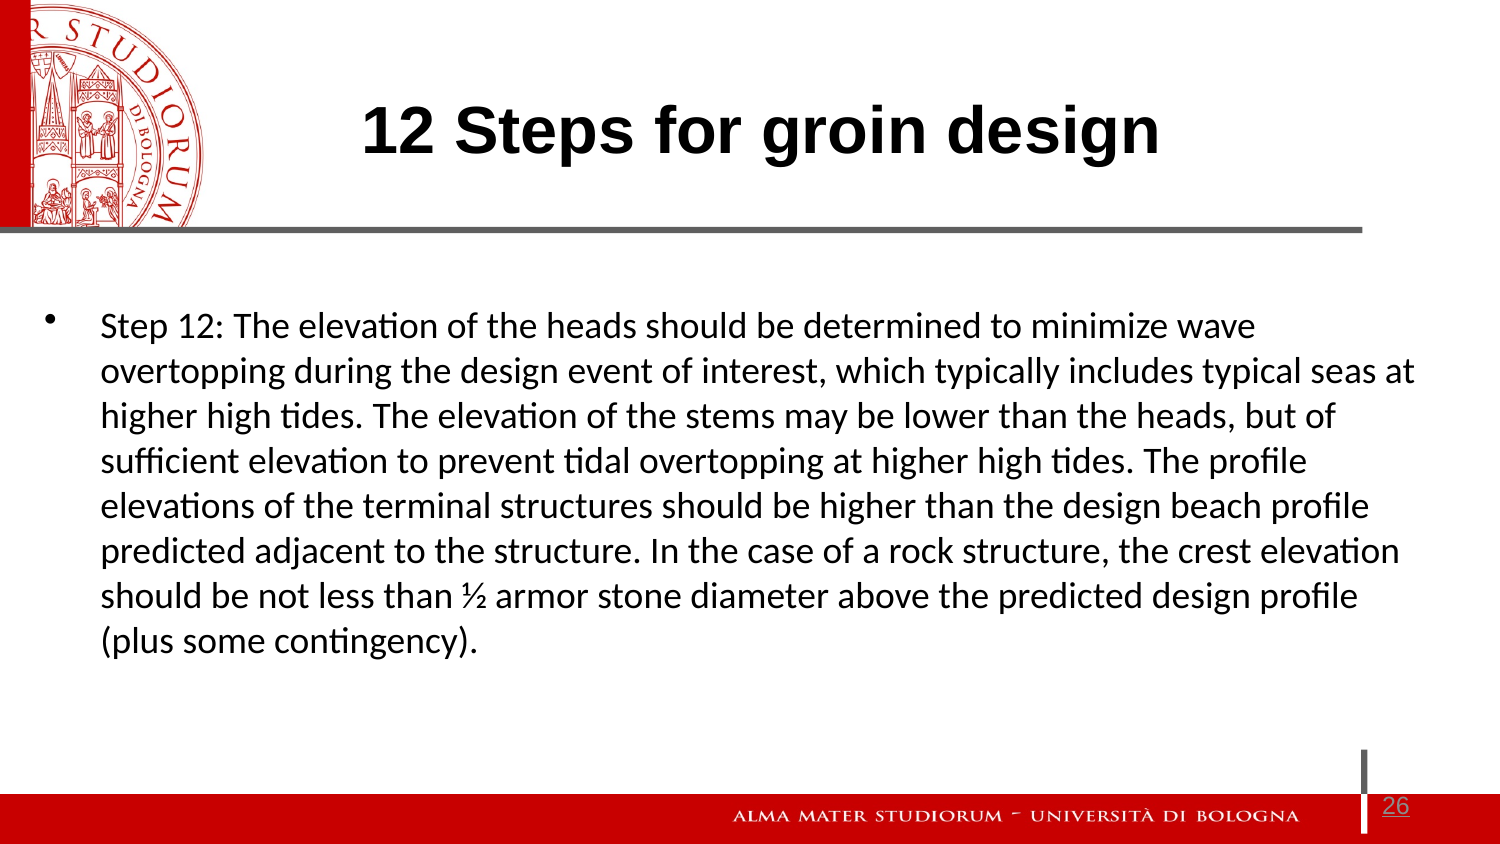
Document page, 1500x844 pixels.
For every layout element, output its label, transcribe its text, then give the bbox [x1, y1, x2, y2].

picture [0, 794, 1500, 844]
picture [31, 0, 211, 226]
text_box 12 Steps for groin design [194, 79, 1329, 174]
slide_number 26 [1074, 782, 1425, 827]
list Step 12: The elevation of the heads should be determined to minimize wave overtopping during the design event of interest, which typically includes typical seas at higher high tides. The elevation of the stems may be lower than the heads, but of sufficient elevation to prevent tidal overtopping at higher high tides. The profile elevations of the terminal structures should be higher than the design beach profile predicted adjacent to the structure. In the case of a rock structure, the crest elevation should be not less than 1⁄2 armor stone diameter above the predicted design profile (plus some contingency). [29, 293, 1447, 783]
